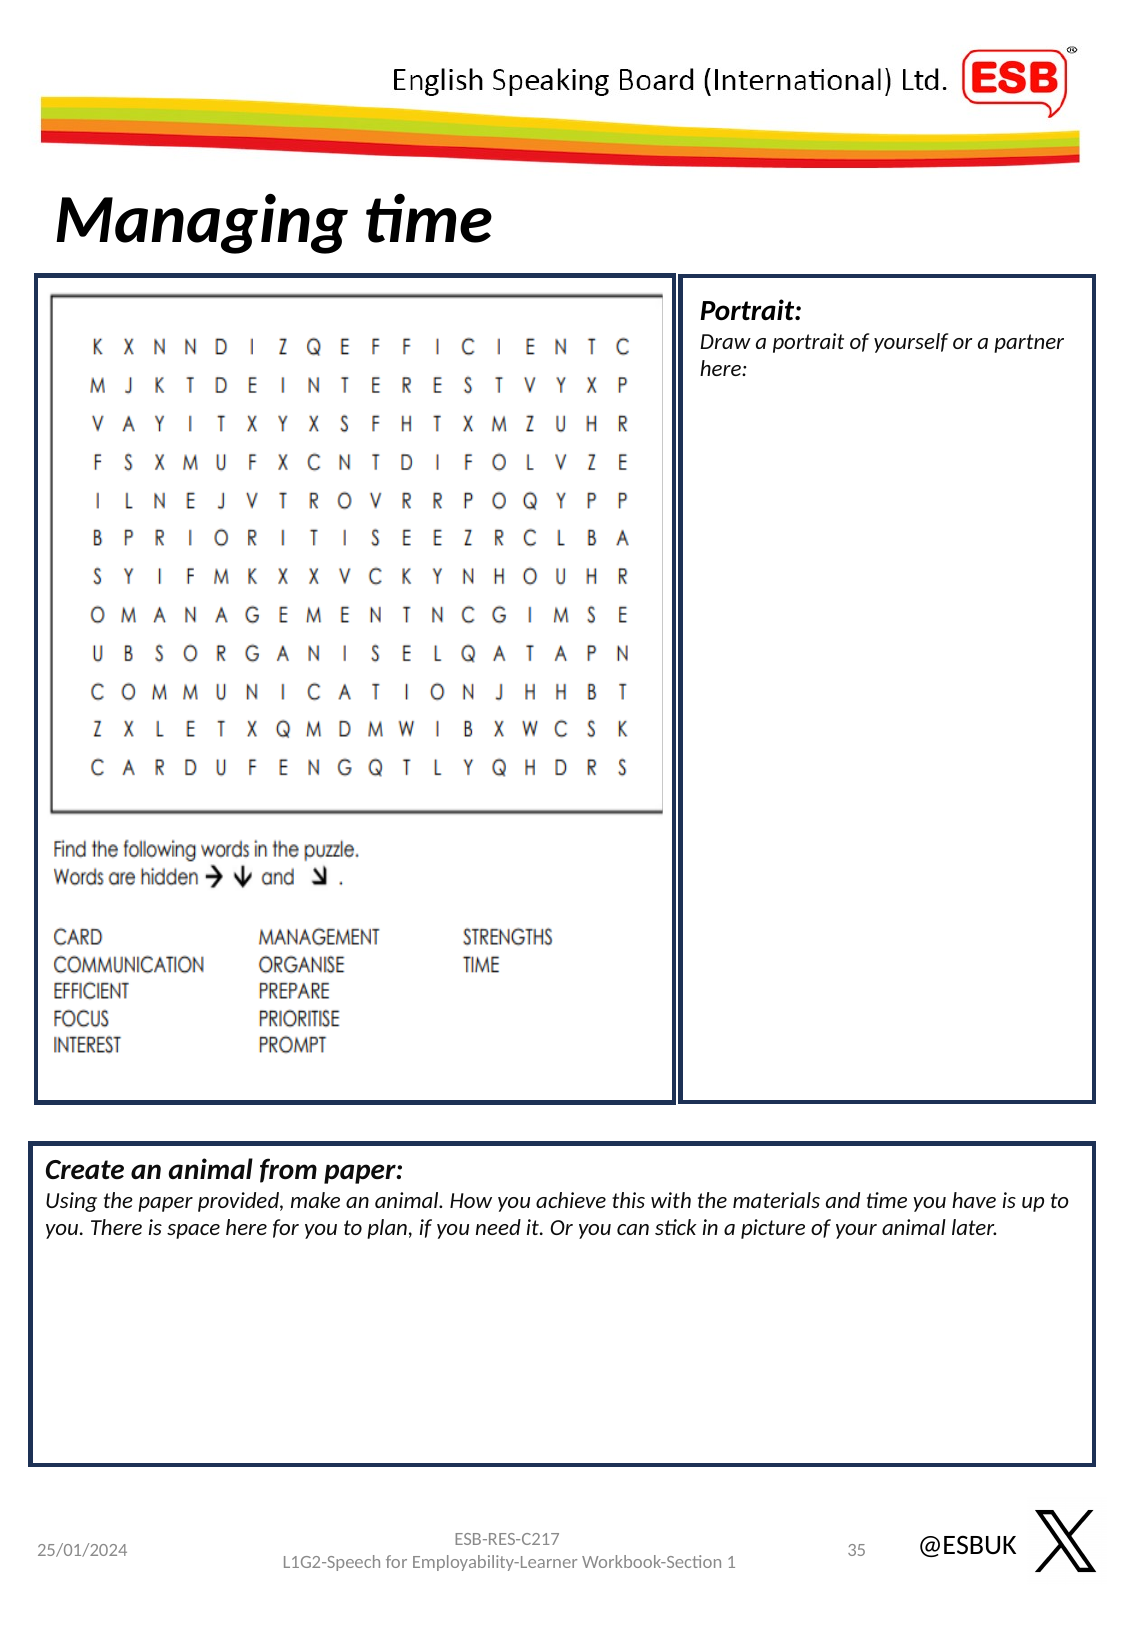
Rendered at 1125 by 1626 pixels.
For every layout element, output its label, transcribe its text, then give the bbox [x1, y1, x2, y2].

footer ESB-RES-C217 L1G2-Speech for Employability-Learner Workbook-Section 1 [243, 1506, 697, 1593]
slide_number 35 [697, 1506, 882, 1593]
text_box [35, 275, 675, 1103]
text_box Create an animal from paper: Using the paper provided, make an animal. How you achieve this with the materials and time you have is up to you. There is space here for you to plan, if you need it. Or you can stick in a picture of your animal later. [29, 1142, 1095, 1466]
picture [1026, 1497, 1107, 1585]
picture [47, 279, 663, 1085]
text_box Portrait: Draw a portrait of yourself or a partner here: [685, 284, 1083, 424]
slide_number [22, 1506, 243, 1593]
picture [0, 1, 1125, 234]
text_box [680, 275, 1095, 1103]
title Managing time [39, 175, 1010, 266]
